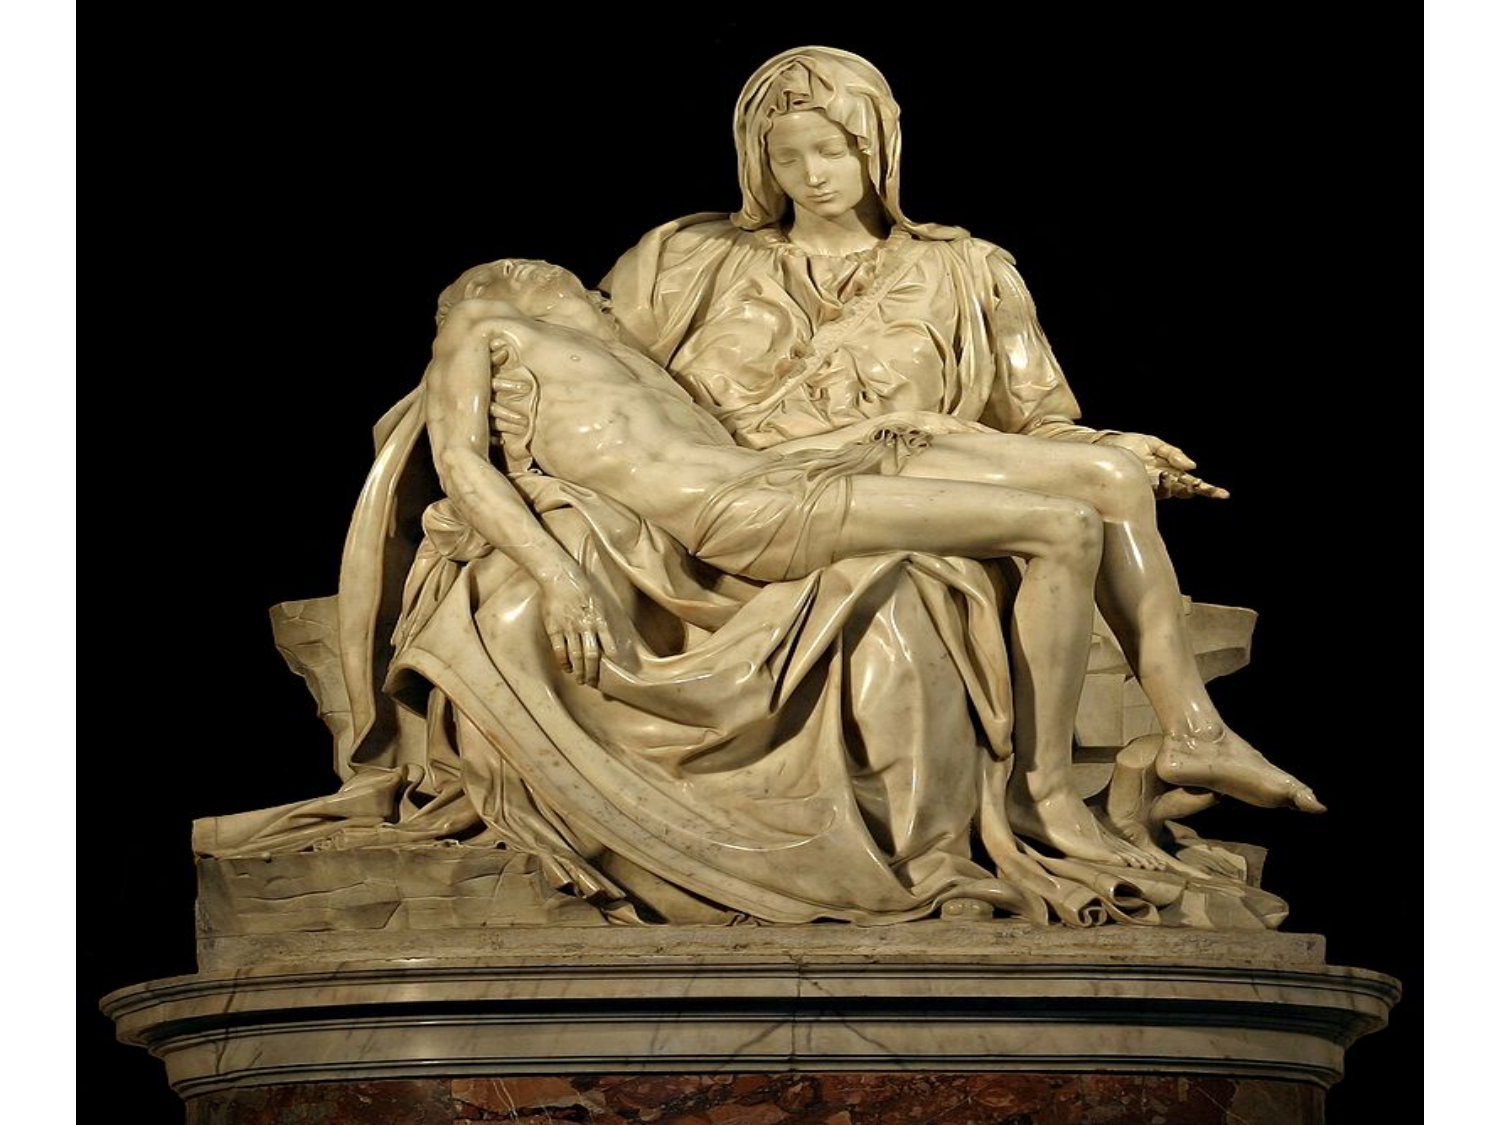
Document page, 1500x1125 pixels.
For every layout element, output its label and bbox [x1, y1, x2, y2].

picture [76, 0, 1424, 1125]
